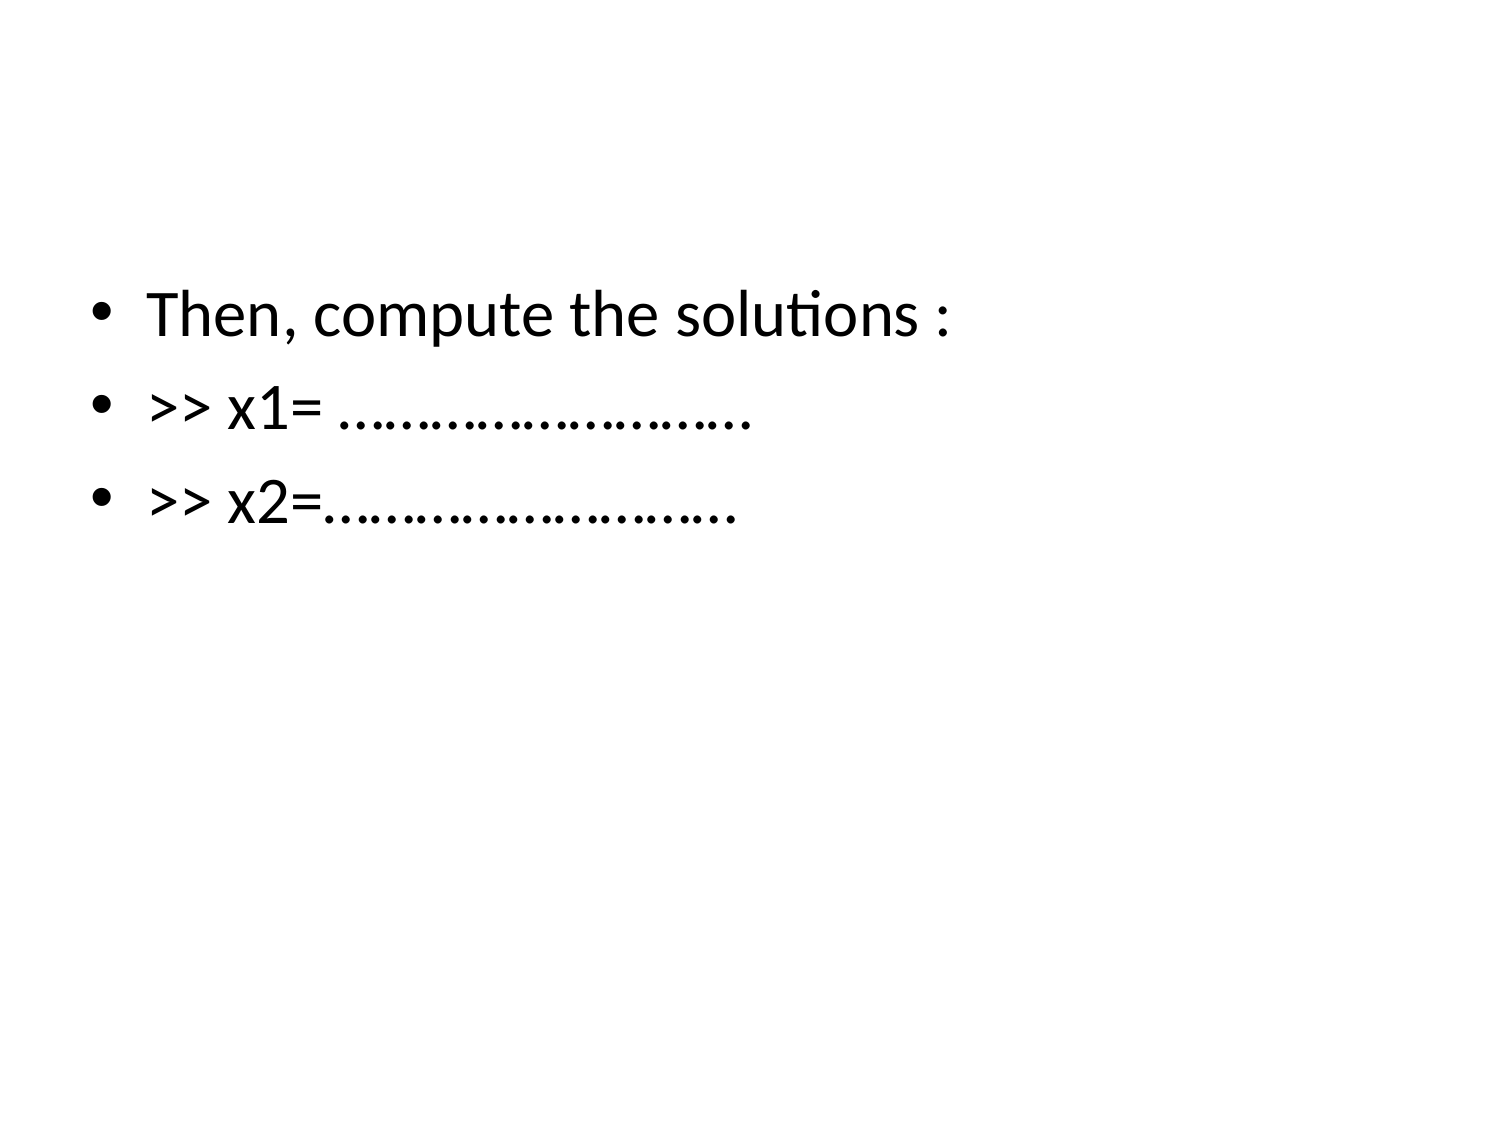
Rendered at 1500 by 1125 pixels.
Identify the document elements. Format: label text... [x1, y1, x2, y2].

list Then, compute the solutions : >> x1= ……………………… >> x2=……………………… [75, 262, 1425, 1005]
